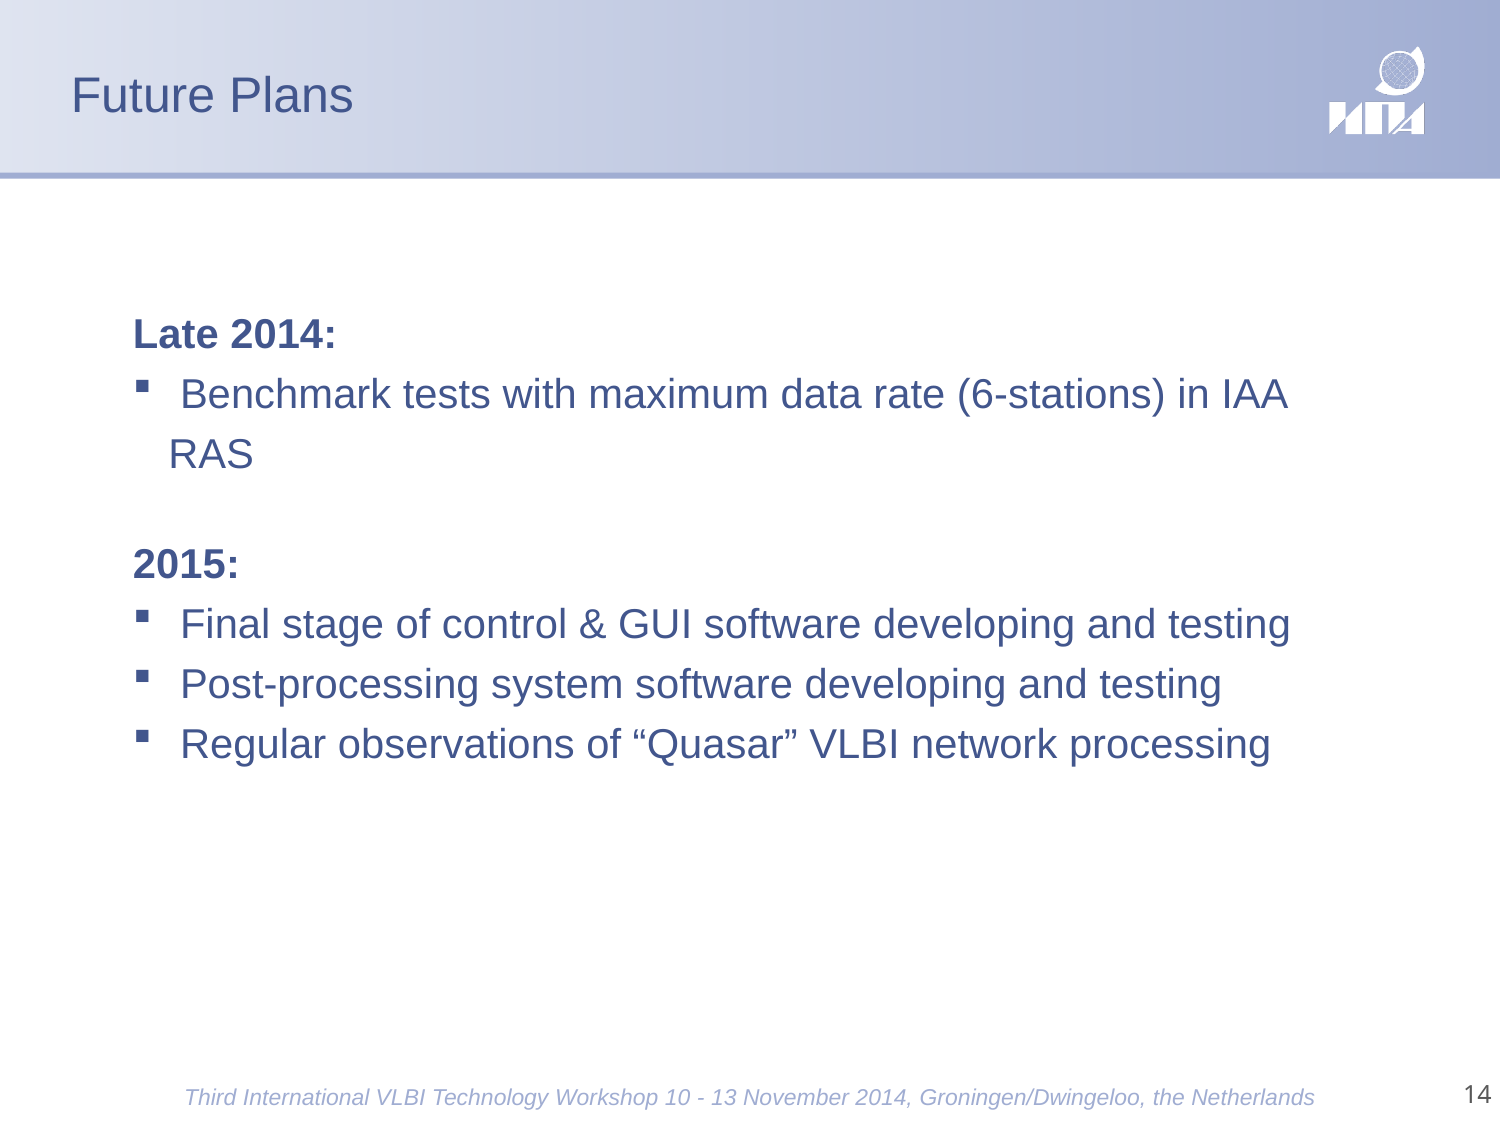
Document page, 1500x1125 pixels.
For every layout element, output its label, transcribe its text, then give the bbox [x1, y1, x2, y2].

text_box Third International VLBI Technology Workshop 10 - 13 November 2014, Groningen/Dwingeloo, the Netherlands [0, 1082, 1500, 1117]
text_box [0, 170, 1500, 181]
slide_number 14 [1458, 1075, 1500, 1116]
title Future Plans [0, 0, 1500, 170]
text_box Late 2014: Benchmark tests with maximum data rate (6-stations) in IAA RAS 2015: Final stage of control & GUI software developing and testing Post-processing system software developing and testing Regular observations of “Quasar” VLBI network processing [118, 289, 1386, 797]
picture [1316, 21, 1447, 152]
